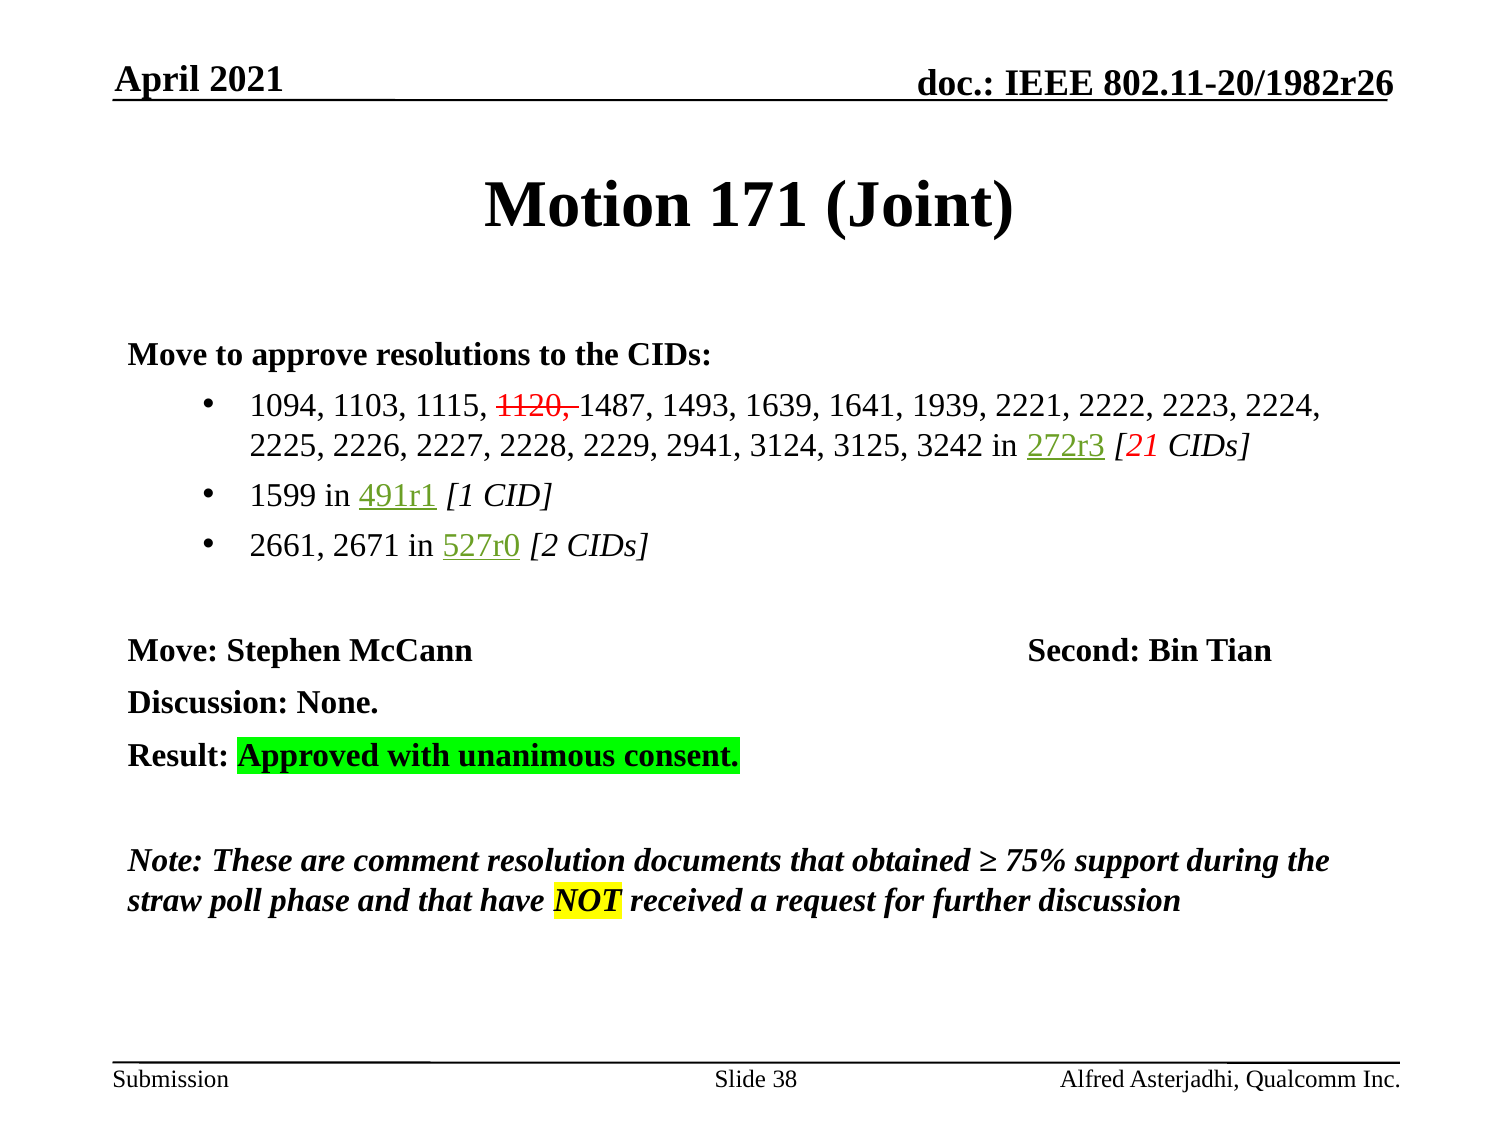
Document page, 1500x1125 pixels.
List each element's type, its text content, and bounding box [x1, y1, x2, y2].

footer Alfred Asterjadhi, Qualcomm Inc. [878, 1061, 1402, 1093]
title Motion 171 (Joint) [112, 112, 1388, 288]
slide_number Slide 38 [712, 1061, 800, 1123]
list Move to approve resolutions to the CIDs: 1094, 1103, 1115, 1120, 1487, 1493, 1639, 1641, 1939, 2221, 2222, 2223, 2224, 2225, 2226, 2227, 2228, 2229, 2941, 3124, 3125, 3242 in 272r3 [21 CIDs] 1599 in 491r1 [1 CID] 2661, 2671 in 527r0 [2 CIDs] Move: Stephen McCann Second: Bin Tian Discussion: None. Result: Approved with unanimous consent. Note: These are comment resolution documents that obtained ≥ 75% support during the straw poll phase and that have NOT received a request for further discussion [112, 324, 1388, 1000]
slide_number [114, 54, 423, 100]
